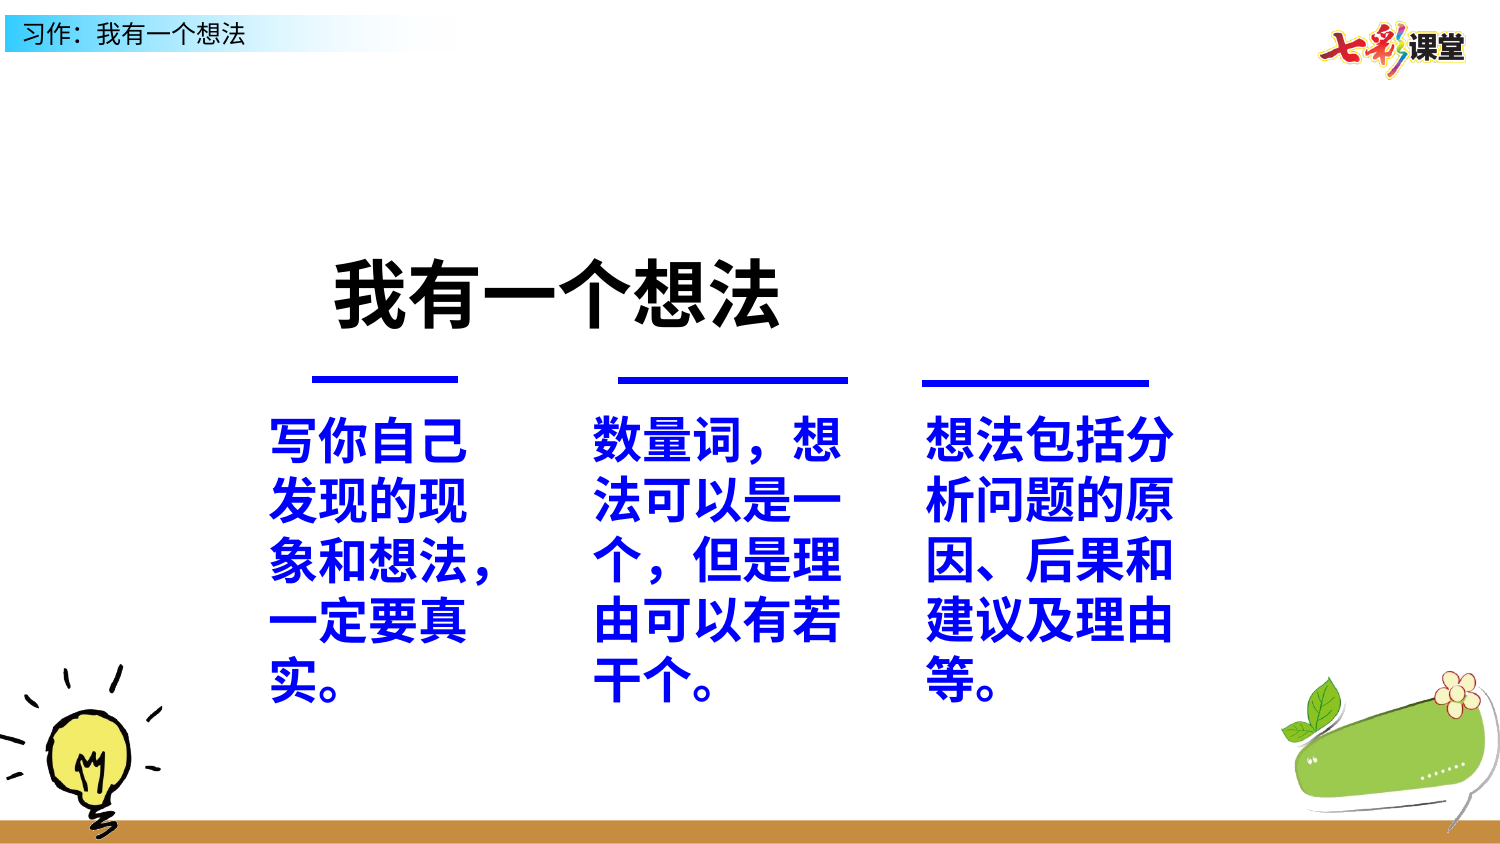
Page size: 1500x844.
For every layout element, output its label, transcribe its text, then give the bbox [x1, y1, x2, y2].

picture [1277, 671, 1500, 833]
picture [1316, 20, 1468, 80]
text_box 我有一个想法 [318, 240, 1150, 345]
text_box 数量词，想法可以是一个，但是理由可以有若干个。 [578, 401, 864, 717]
text_box 写你自己发现的现象和想法，一定要真实。 [253, 401, 531, 717]
picture [0, 653, 178, 844]
text_box 想法包括分析问题的原因、后果和建议及理由等。 [911, 401, 1199, 717]
